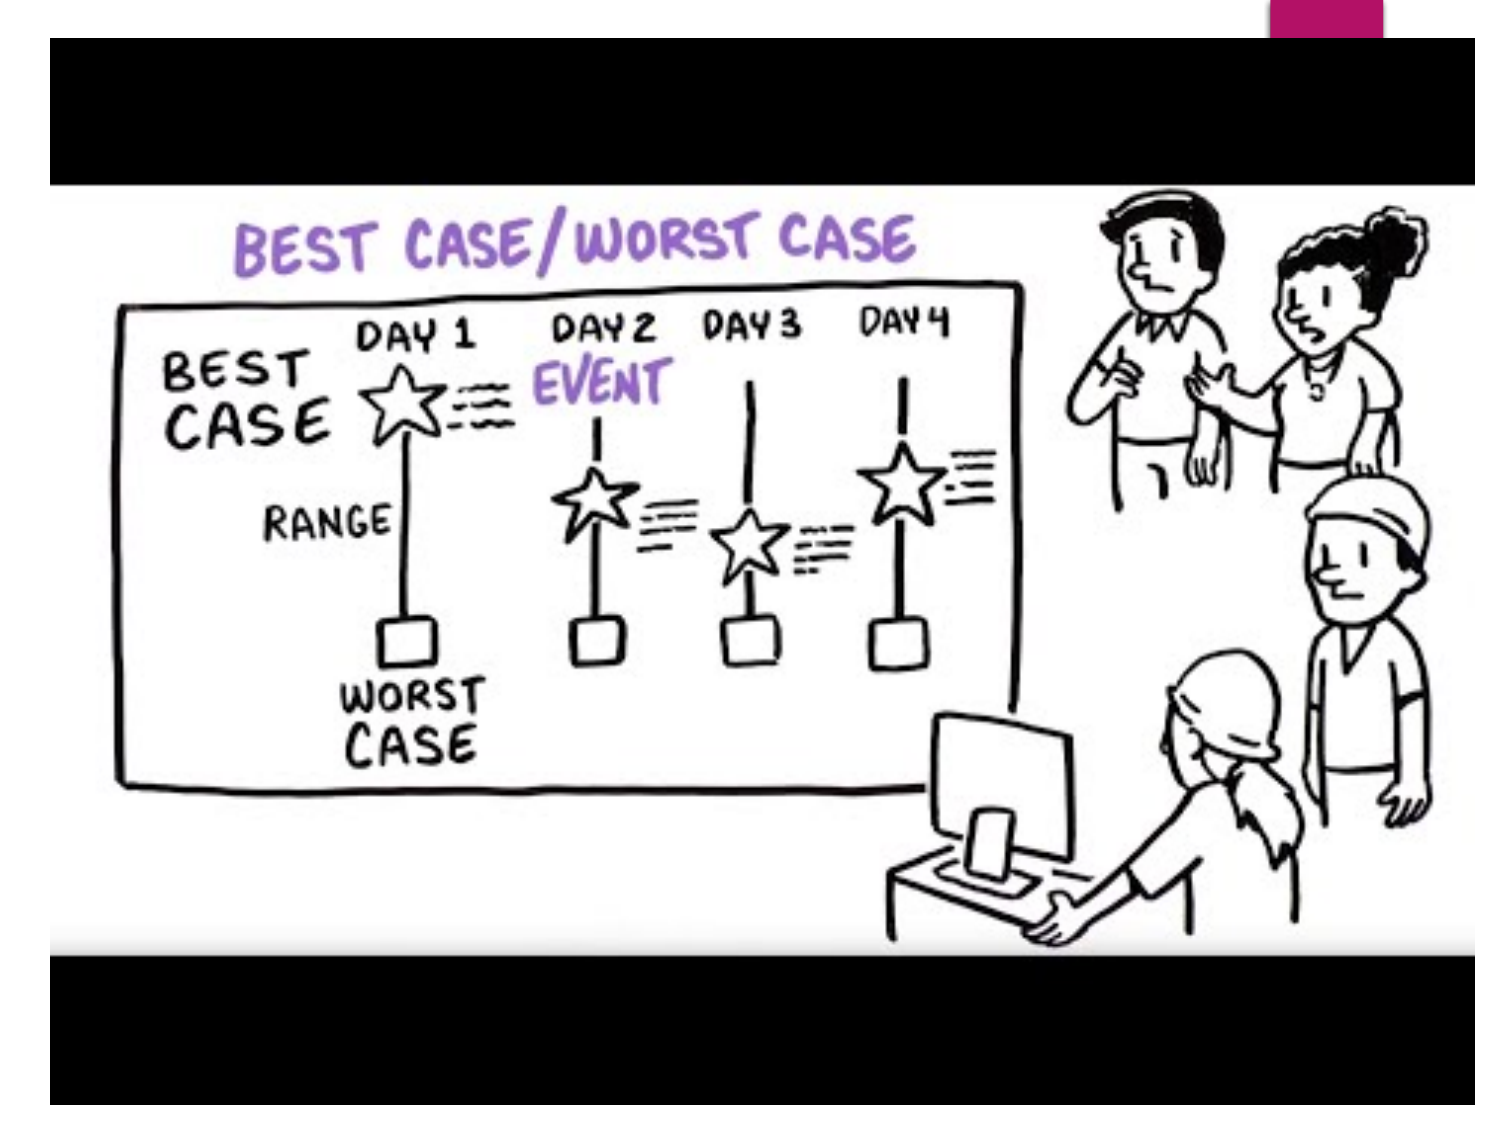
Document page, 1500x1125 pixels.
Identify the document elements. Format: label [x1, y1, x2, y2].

text_box [49, 37, 1476, 1106]
